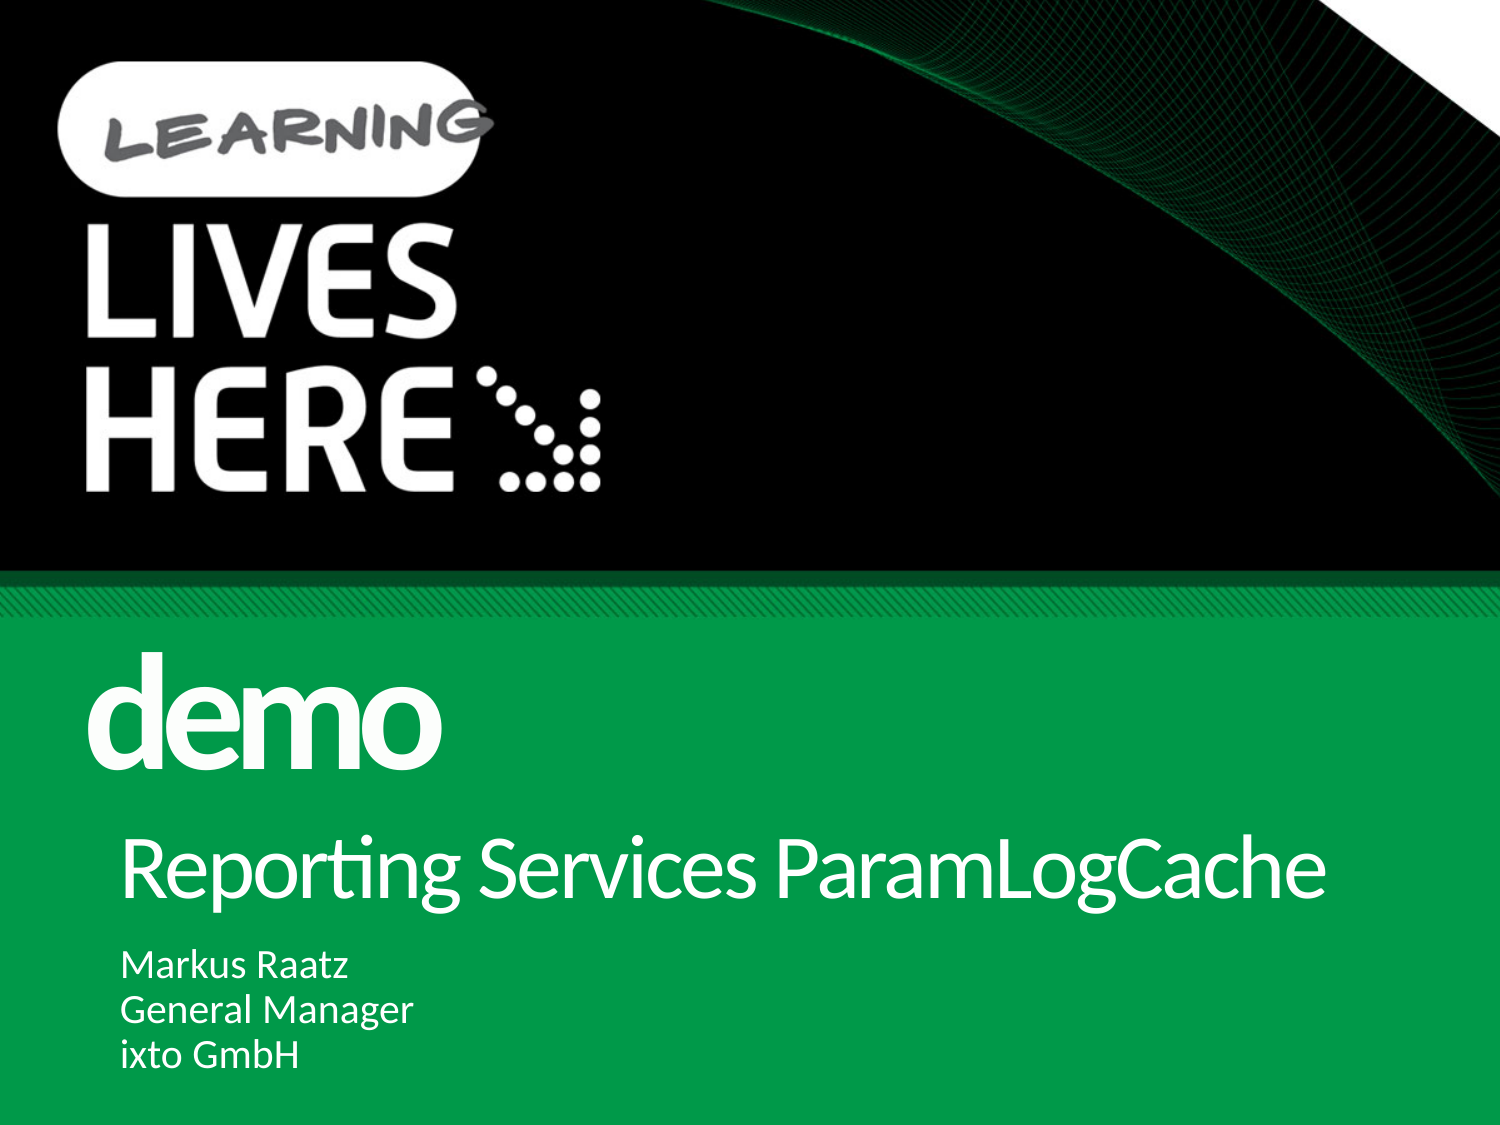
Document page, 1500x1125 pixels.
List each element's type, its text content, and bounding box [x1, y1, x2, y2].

picture [0, 0, 1500, 1125]
subtitle Markus Raatz General Manager ixto GmbH [119, 942, 1236, 1019]
list demo [83, 625, 1344, 800]
title Reporting Services ParamLogCache [119, 818, 1375, 943]
